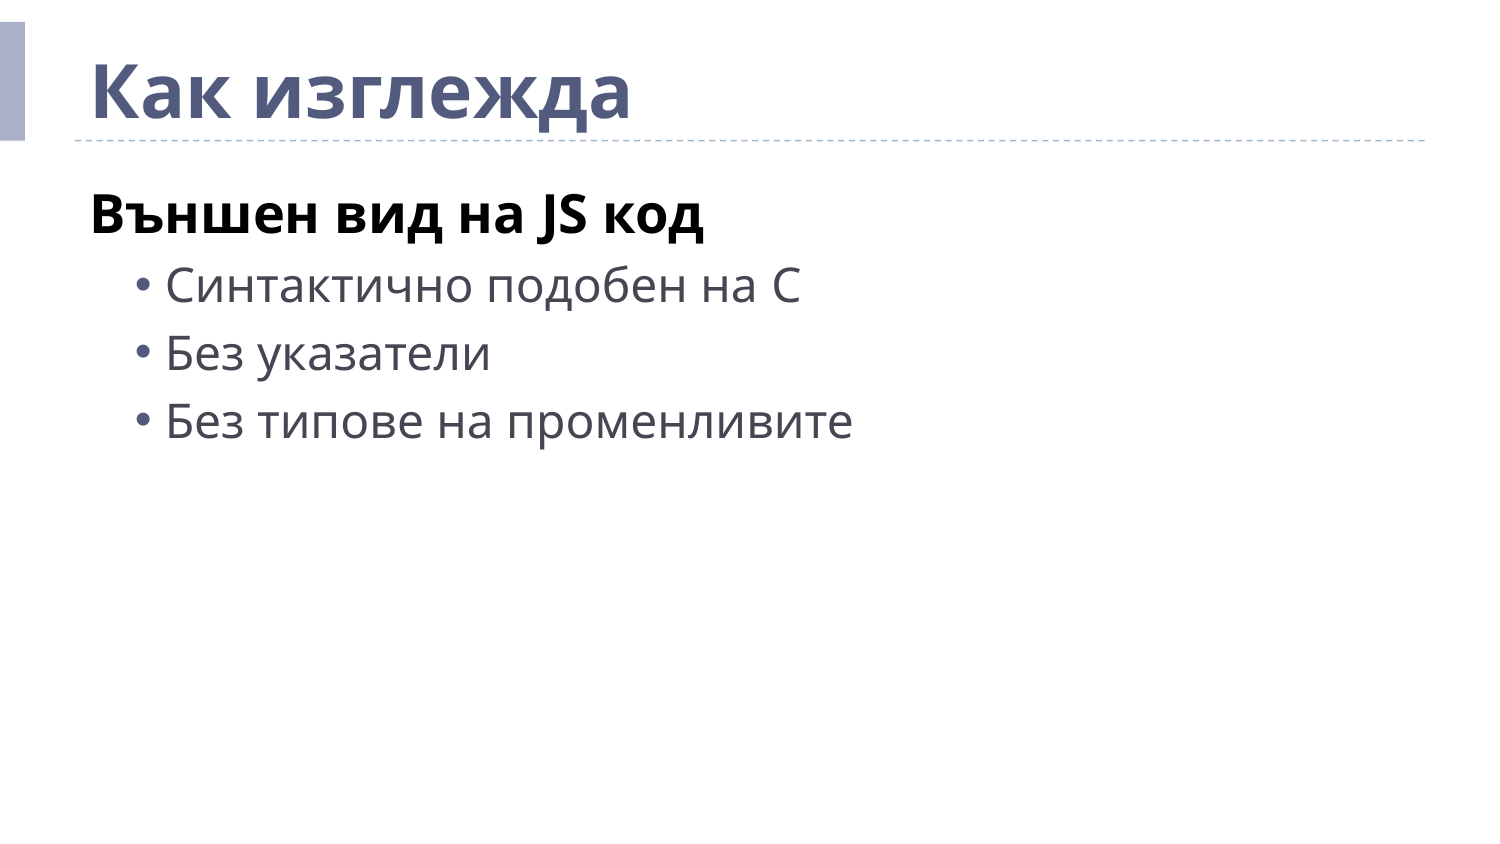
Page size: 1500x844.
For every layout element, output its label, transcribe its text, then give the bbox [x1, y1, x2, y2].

list Външен вид на JS код Синтактично подобен на C Без указатели Без типове на променливите [75, 171, 1475, 835]
title Как изглежда [75, 18, 1475, 141]
